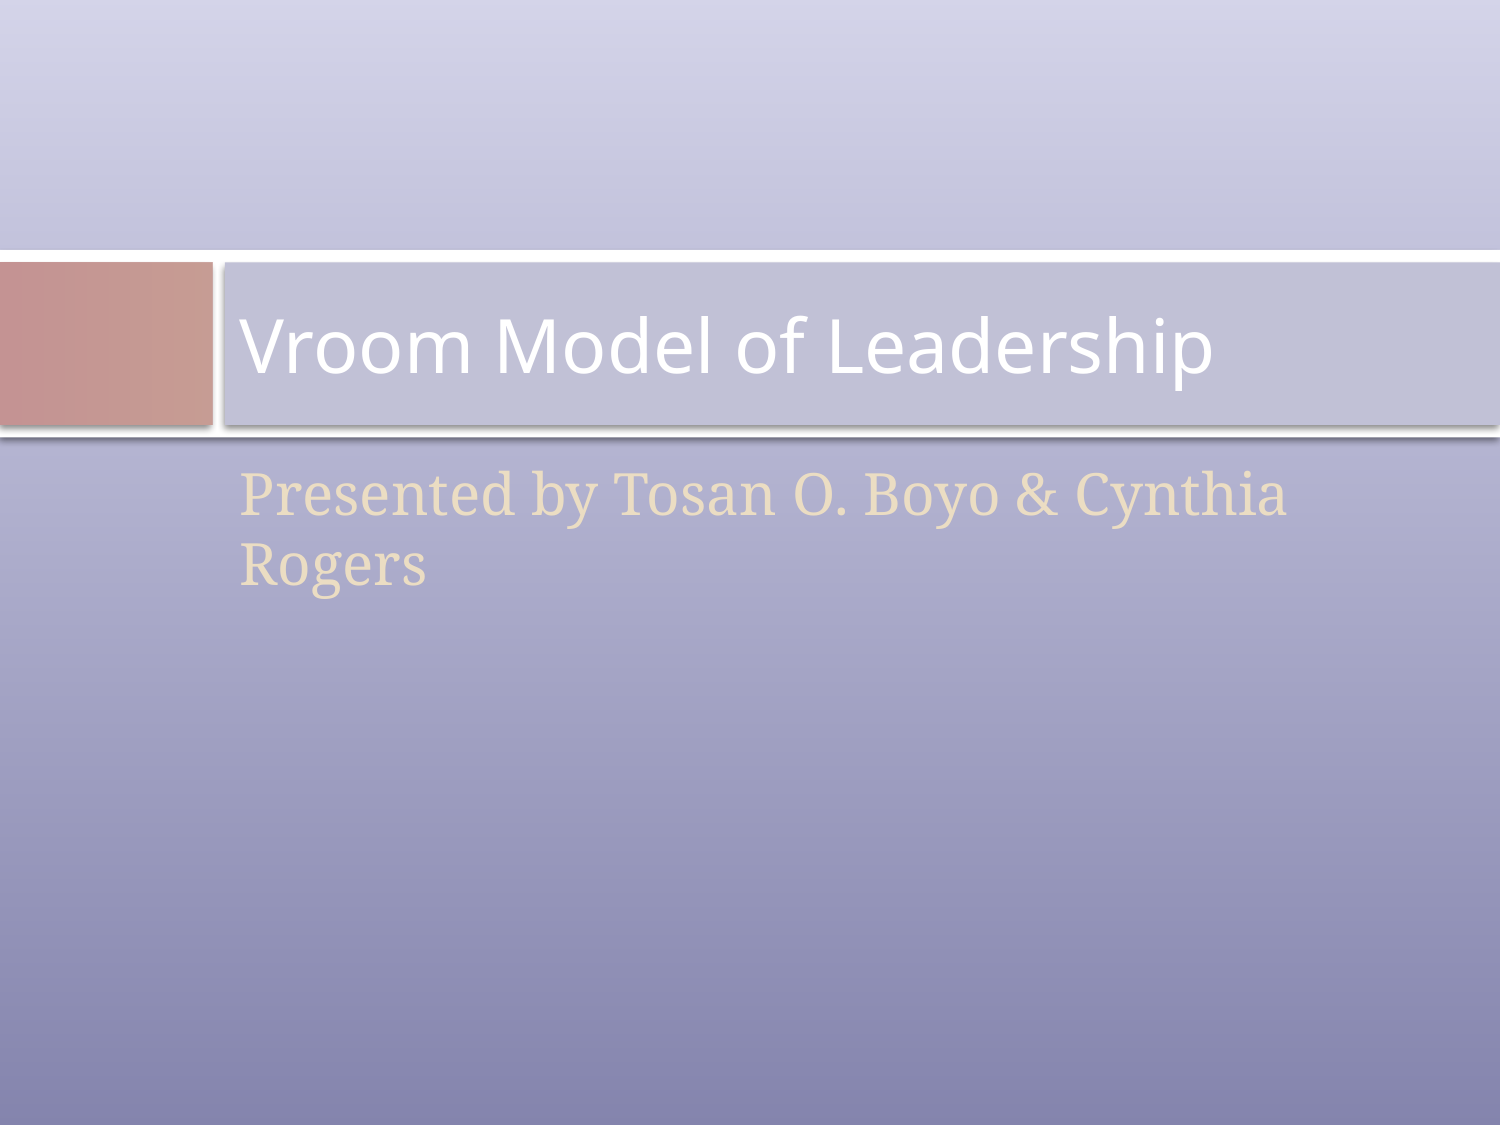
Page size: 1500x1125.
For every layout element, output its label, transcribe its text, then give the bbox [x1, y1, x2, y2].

title Vroom Model of Leadership [225, 262, 1475, 425]
text_box [0, 261, 214, 426]
list Presented by Tosan O. Boyo & Cynthia Rogers [225, 450, 1394, 725]
